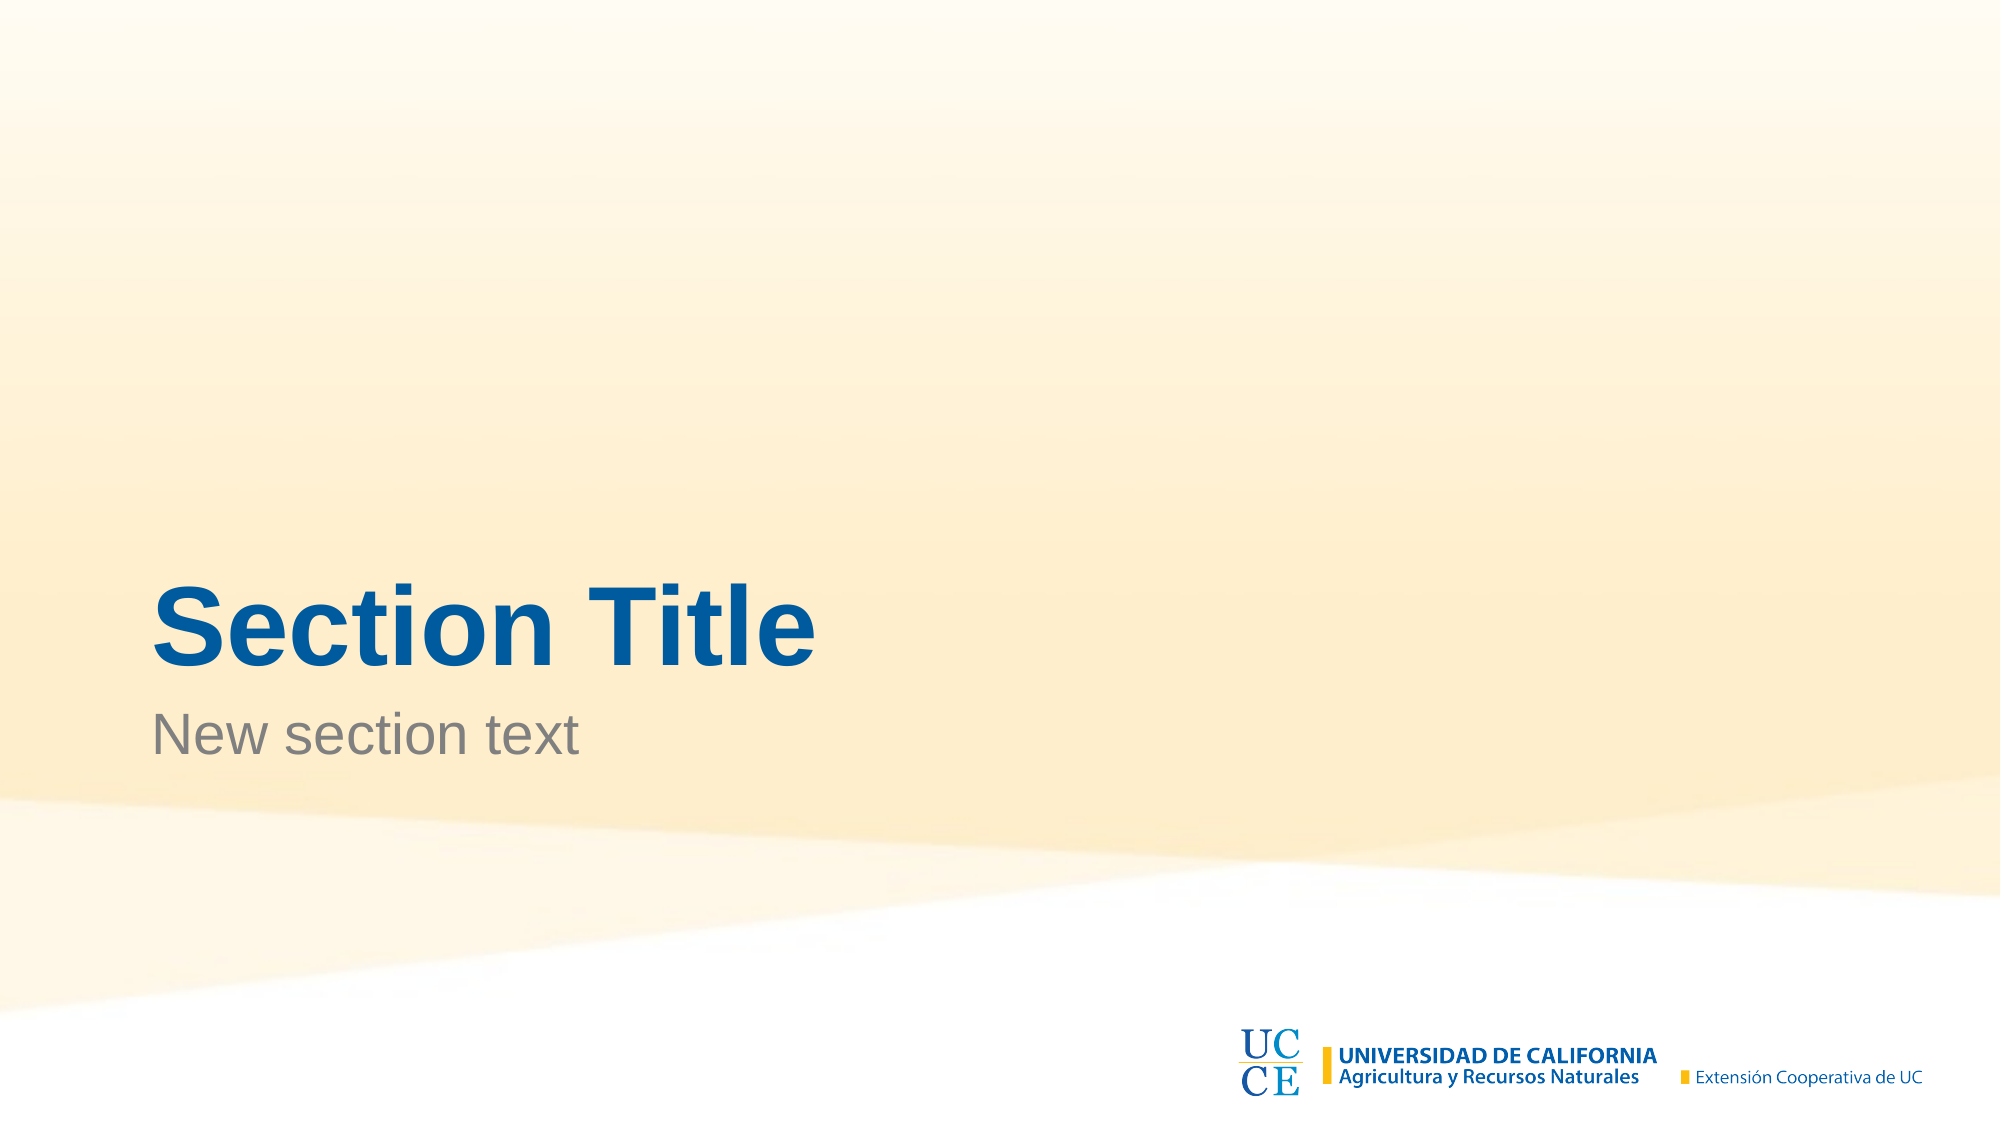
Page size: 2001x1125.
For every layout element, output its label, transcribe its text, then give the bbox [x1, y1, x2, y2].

title Section Title [136, 229, 1862, 697]
list New section text [136, 697, 1862, 944]
picture [0, 0, 2001, 1120]
